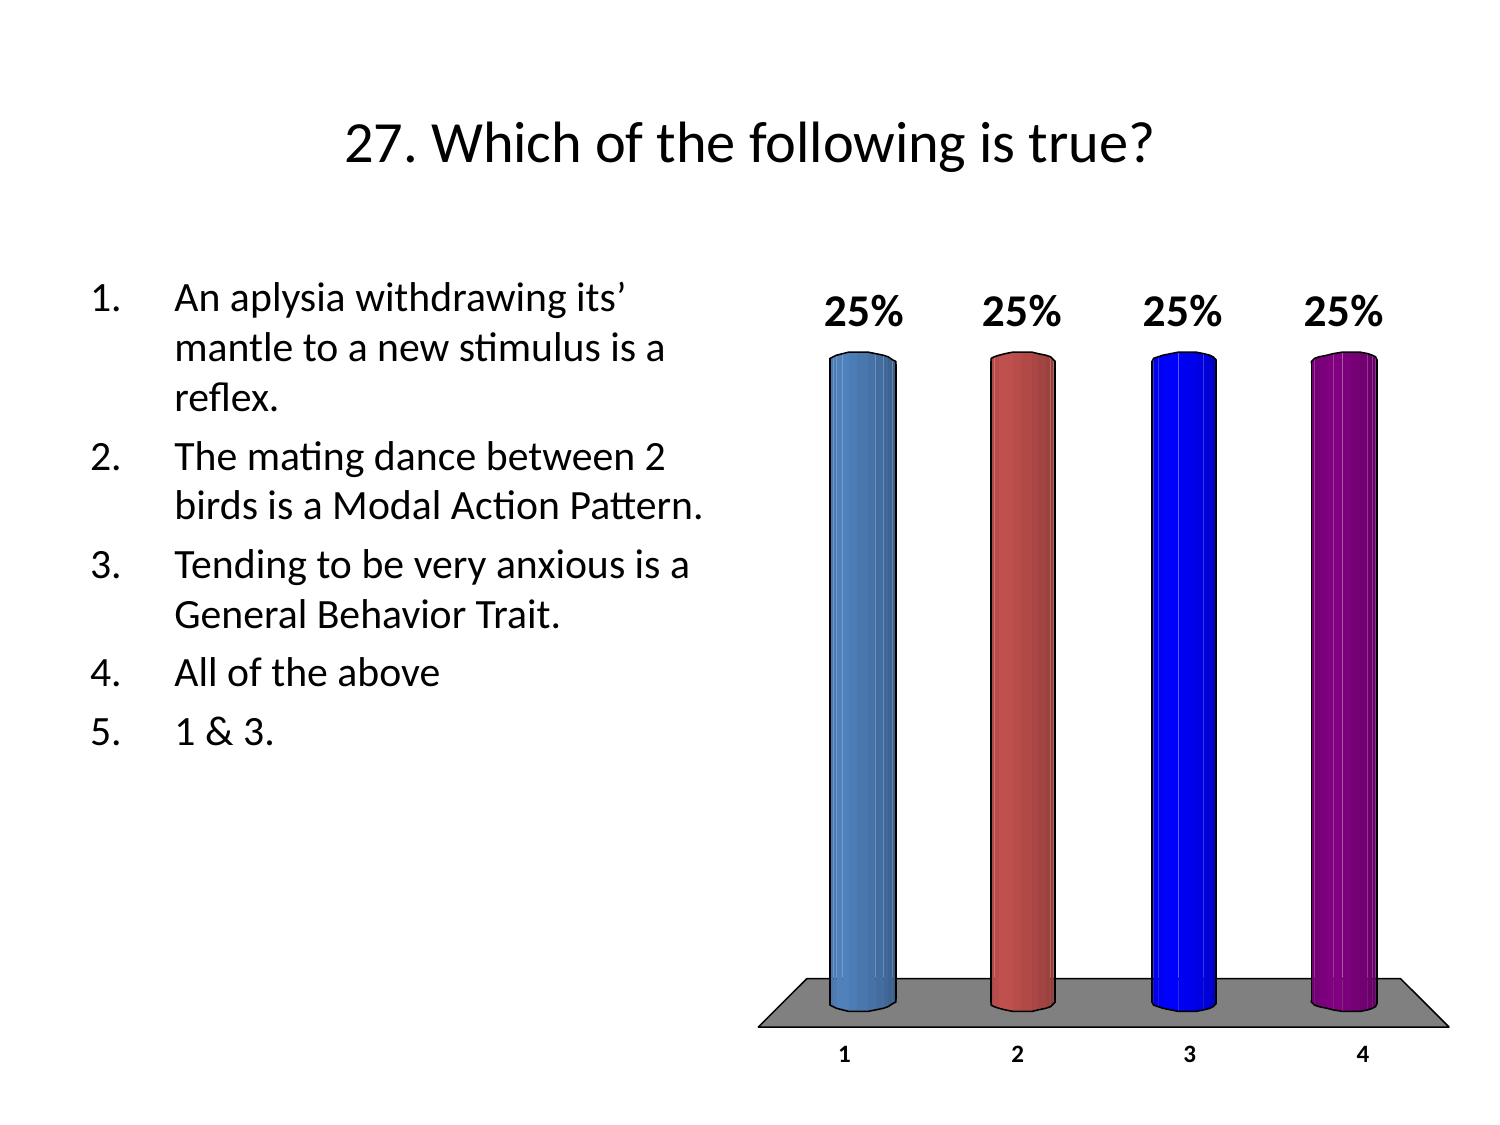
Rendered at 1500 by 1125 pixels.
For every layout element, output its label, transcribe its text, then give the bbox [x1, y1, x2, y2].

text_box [739, 270, 1490, 1115]
title 27. Which of the following is true? [75, 45, 1425, 233]
list An aplysia withdrawing its’ mantle to a new stimulus is a reflex. The mating dance between 2 birds is a Modal Action Pattern. Tending to be very anxious is a General Behavior Trait. All of the above 1 & 3. [75, 262, 750, 1005]
